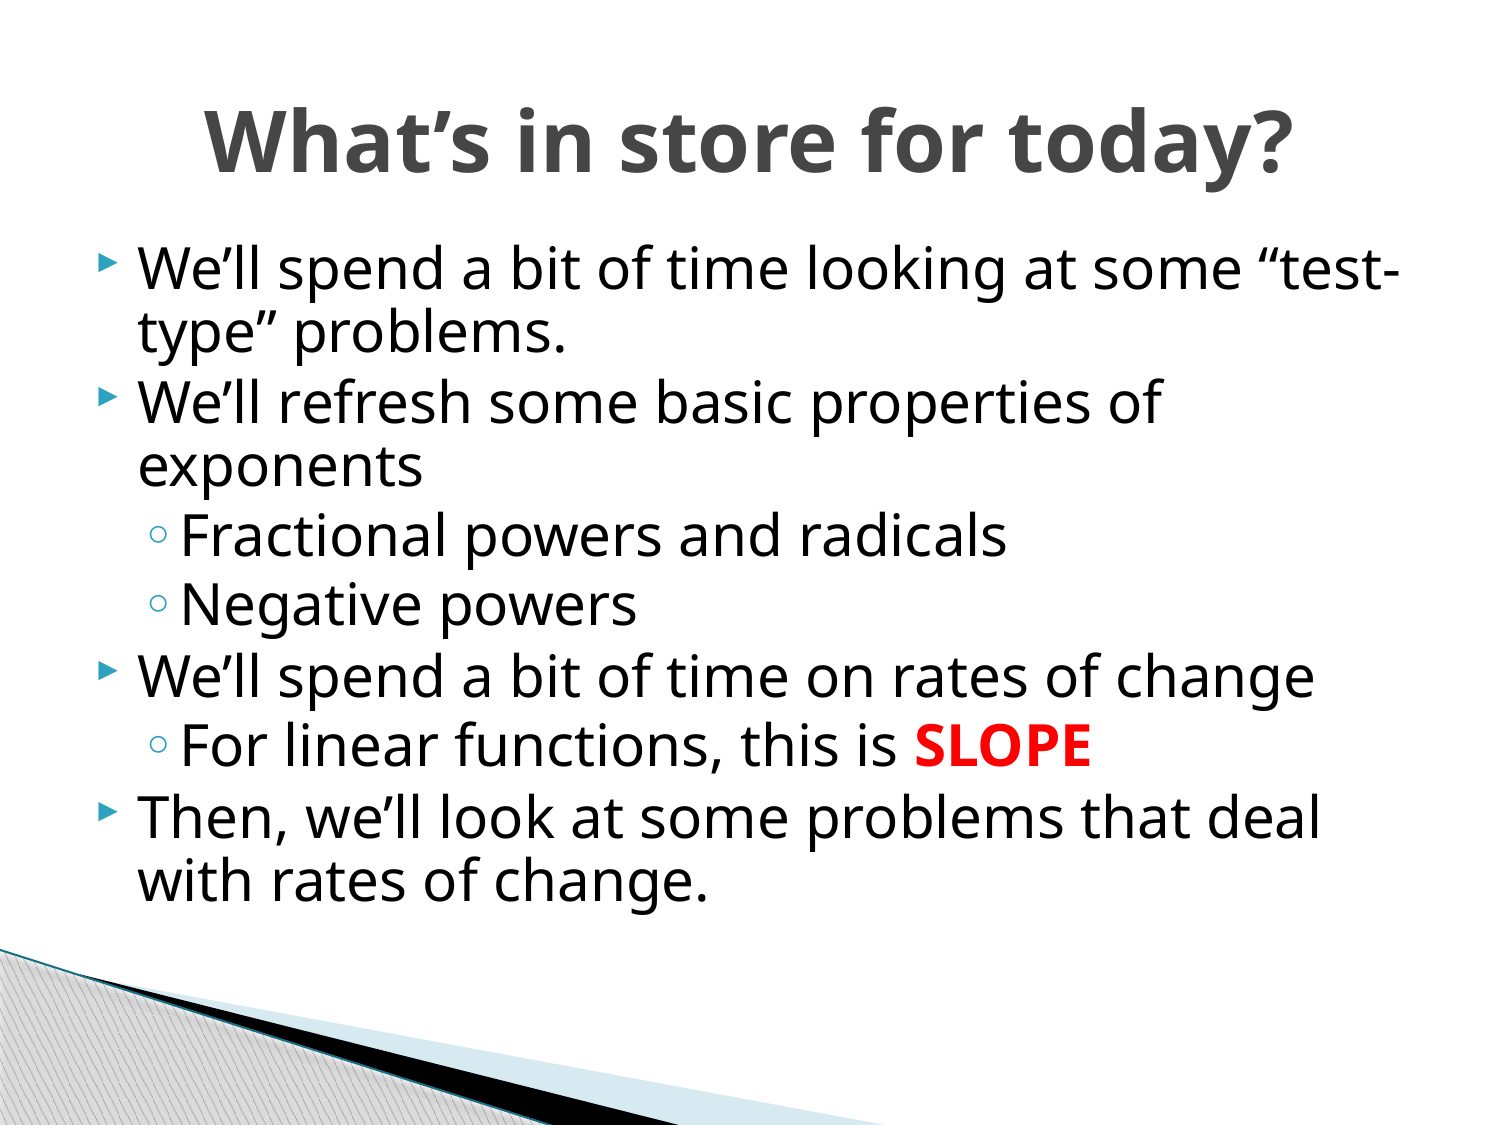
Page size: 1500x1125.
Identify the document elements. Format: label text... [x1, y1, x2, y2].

title What’s in store for today? [75, 45, 1425, 231]
list We’ll spend a bit of time looking at some “test-type” problems. We’ll refresh some basic properties of exponents Fractional powers and radicals Negative powers We’ll spend a bit of time on rates of change For linear functions, this is SLOPE Then, we’ll look at some problems that deal with rates of change. [62, 231, 1438, 1095]
